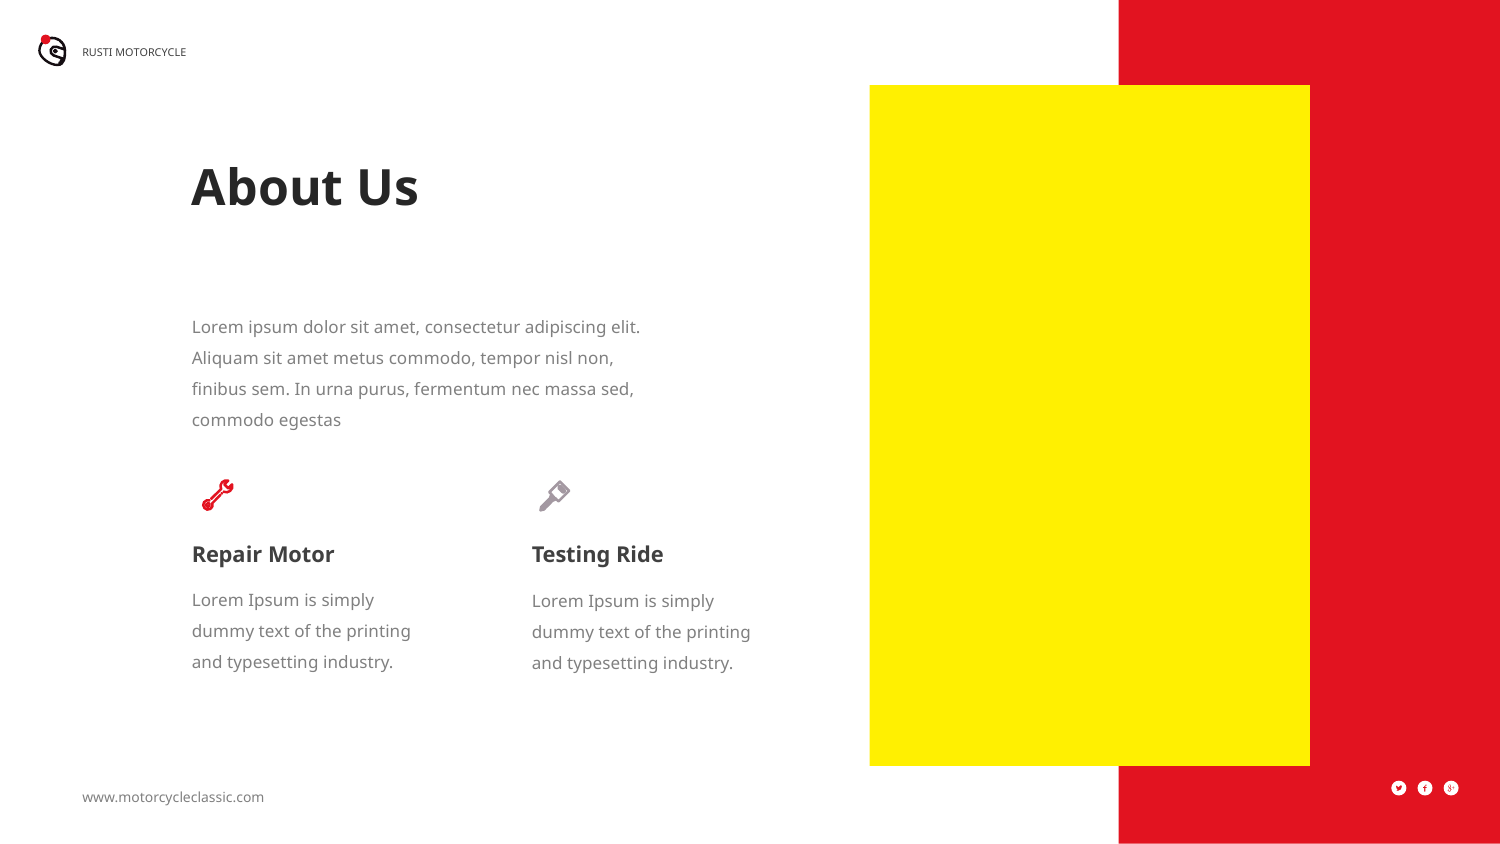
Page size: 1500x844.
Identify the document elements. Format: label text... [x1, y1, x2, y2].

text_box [539, 480, 570, 511]
text_box Lorem ipsum dolor sit amet, consectetur adipiscing elit. Aliquam sit amet metus commodo, tempor nisl non, finibus sem. In urna purus, fermentum nec massa sed, commodo egestas [177, 298, 685, 438]
text_box Lorem Ipsum is simply dummy text of the printing and typesetting industry. [177, 571, 434, 679]
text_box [202, 479, 234, 511]
text_box Repair Motor [177, 533, 351, 575]
text_box About Us [177, 147, 623, 223]
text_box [38, 34, 298, 67]
text_box www.motorcycleclassic.com [67, 781, 345, 813]
text_box Lorem Ipsum is simply dummy text of the printing and typesetting industry. [517, 572, 774, 680]
picture [869, 85, 1310, 766]
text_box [1391, 780, 1459, 796]
text_box Testing Ride [517, 533, 774, 572]
